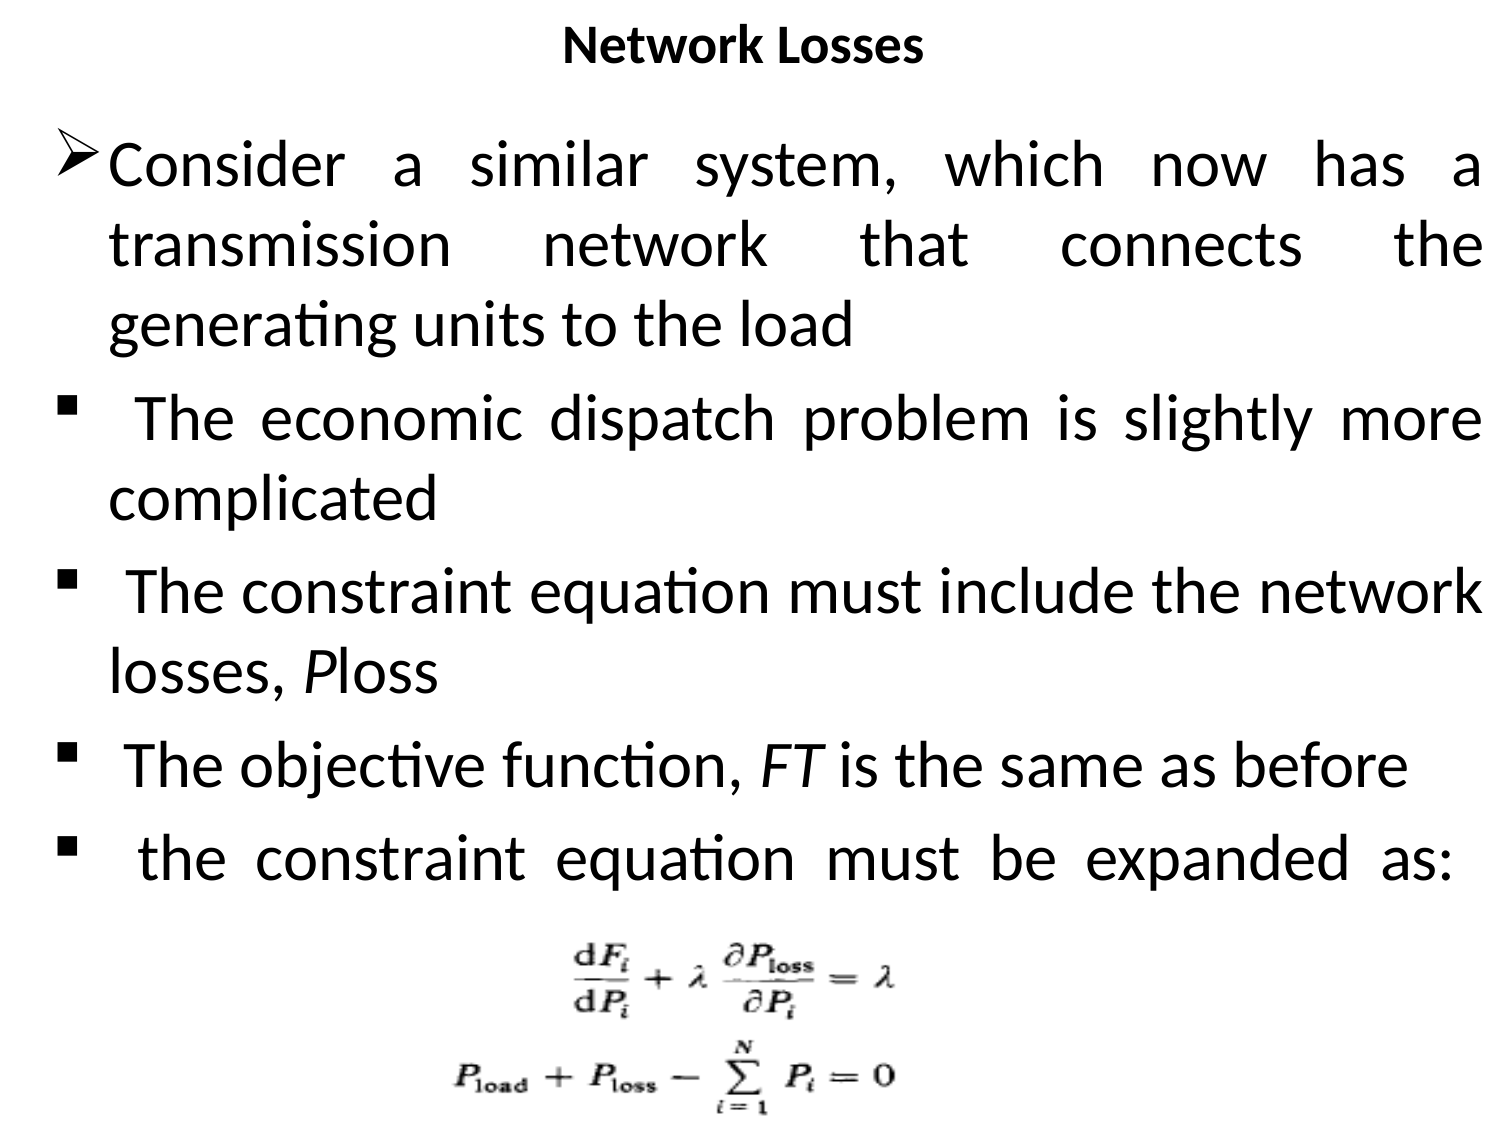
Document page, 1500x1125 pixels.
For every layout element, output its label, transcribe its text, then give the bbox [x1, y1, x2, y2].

picture [449, 932, 924, 1125]
title Network Losses [75, 0, 1425, 112]
list Consider a similar system, which now has a transmission network that connects the generating units to the load The economic dispatch problem is slightly more complicated The constraint equation must include the network losses, Ploss The objective function, FT is the same as before the constraint equation must be expanded as: [37, 112, 1500, 1125]
